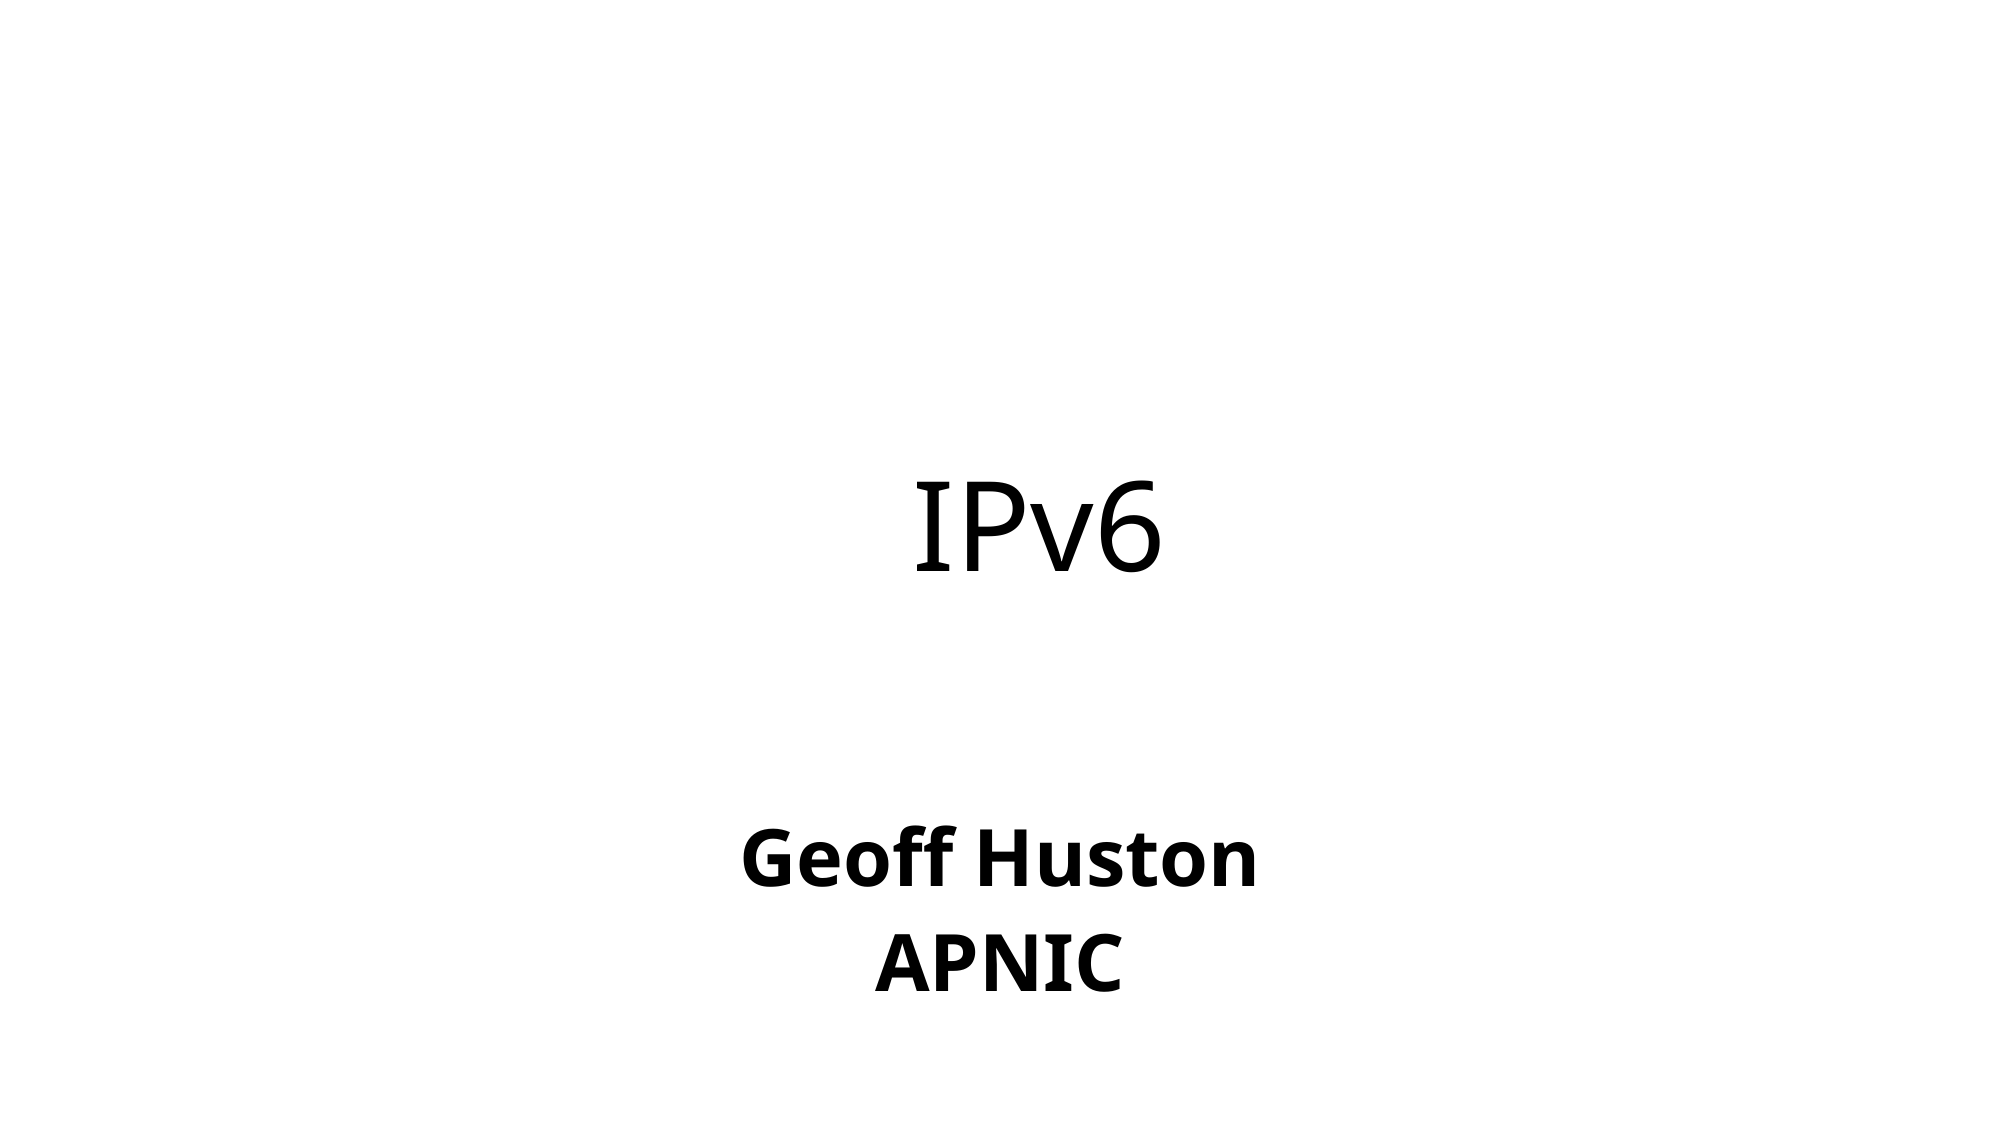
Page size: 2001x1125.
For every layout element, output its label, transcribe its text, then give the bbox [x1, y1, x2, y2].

subtitle Geoff Huston APNIC [249, 810, 1750, 1016]
title IPv6 [117, 364, 1962, 606]
